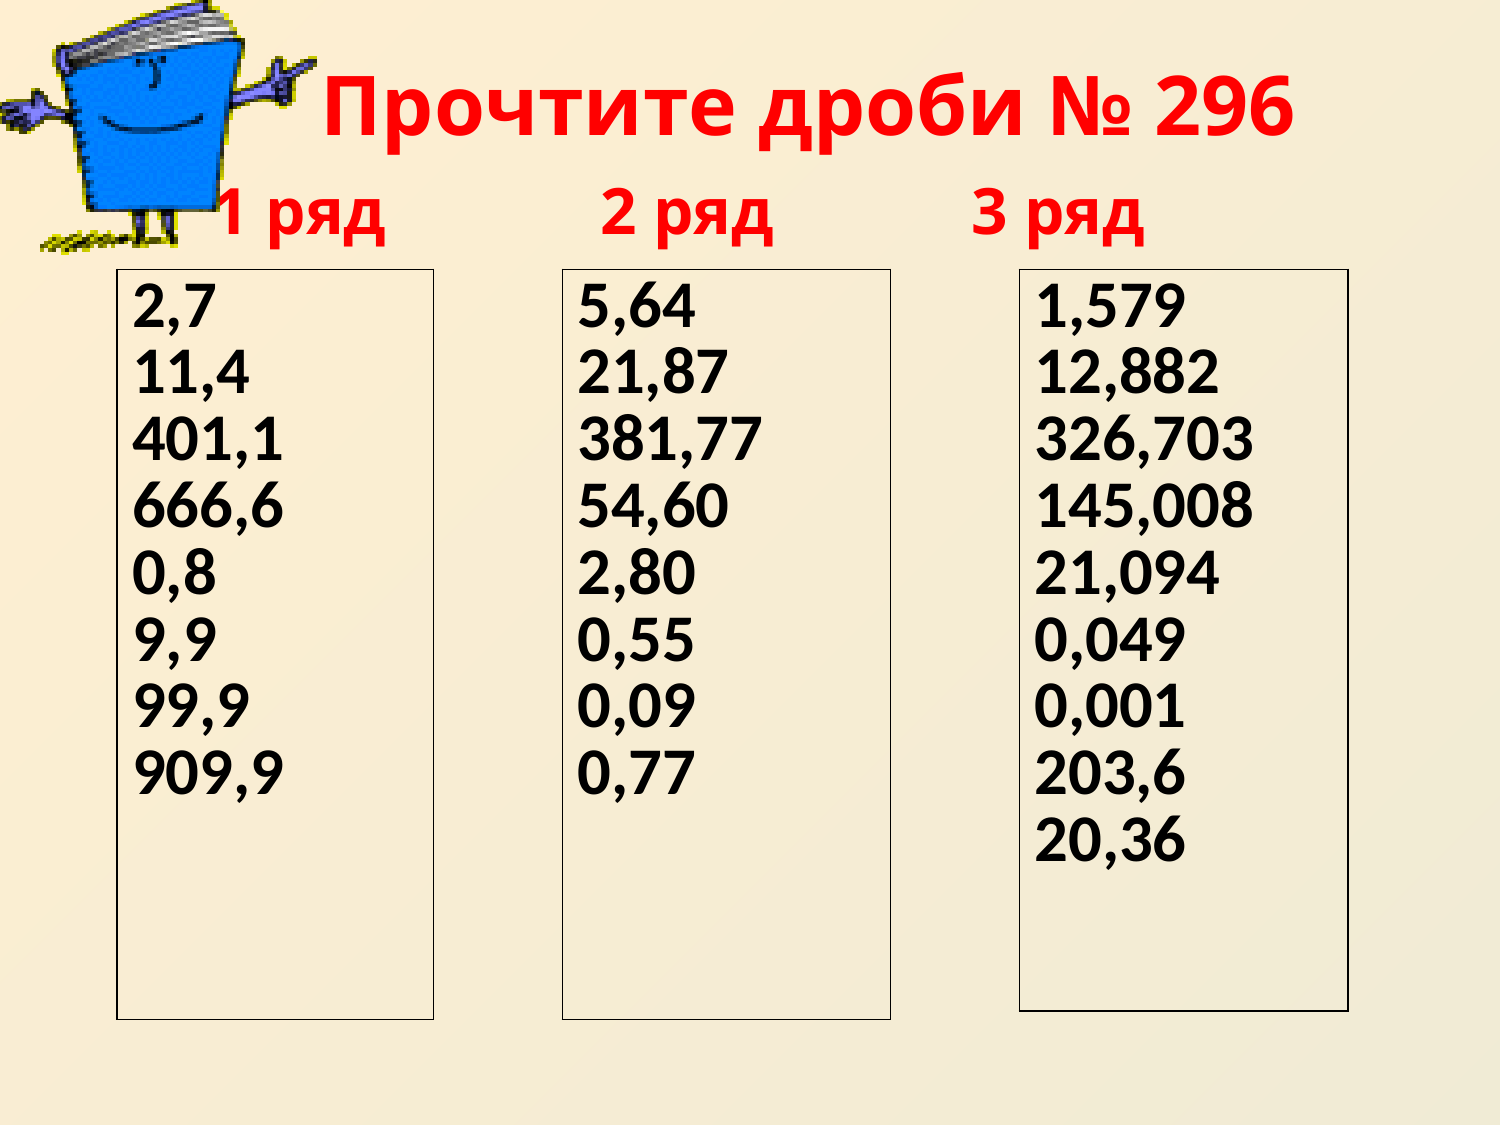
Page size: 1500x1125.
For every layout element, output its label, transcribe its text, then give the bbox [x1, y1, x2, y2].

table_header 5,64 21,87 381,77 54,60 2,80 0,55 0,09 0,77 [563, 270, 890, 1019]
picture [0, 0, 335, 277]
table_header 1,579 12,882 326,703 145,008 21,094 0,049 0,001 203,6 20,36 [1020, 270, 1347, 1010]
title Прочтите дроби № 296 1 ряд 2 ряд 3 ряд [340, 45, 1336, 259]
table_header 2,7 11,4 401,1 666,6 0,8 9,9 99,9 909,9 [118, 270, 433, 1019]
